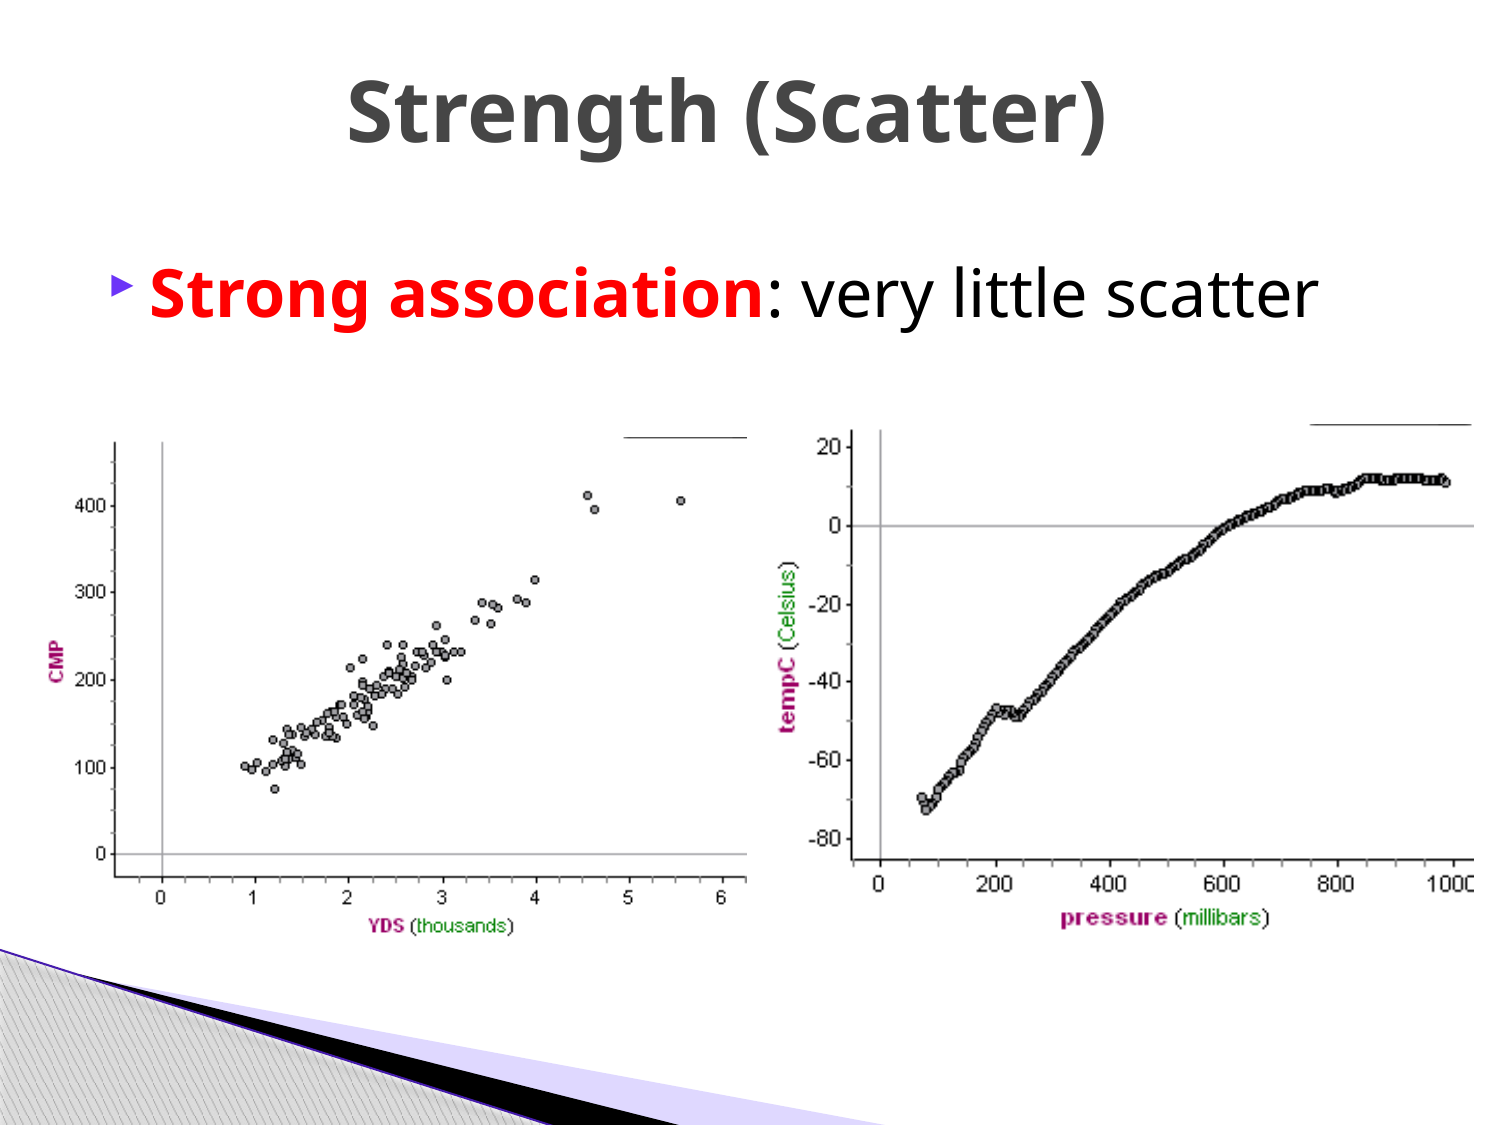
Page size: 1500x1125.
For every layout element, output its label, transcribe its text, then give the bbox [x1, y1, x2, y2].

title Strength (Scatter) [112, 37, 1343, 180]
picture [762, 424, 1474, 938]
list Strong association: very little scatter [75, 243, 1425, 986]
picture [37, 437, 747, 938]
